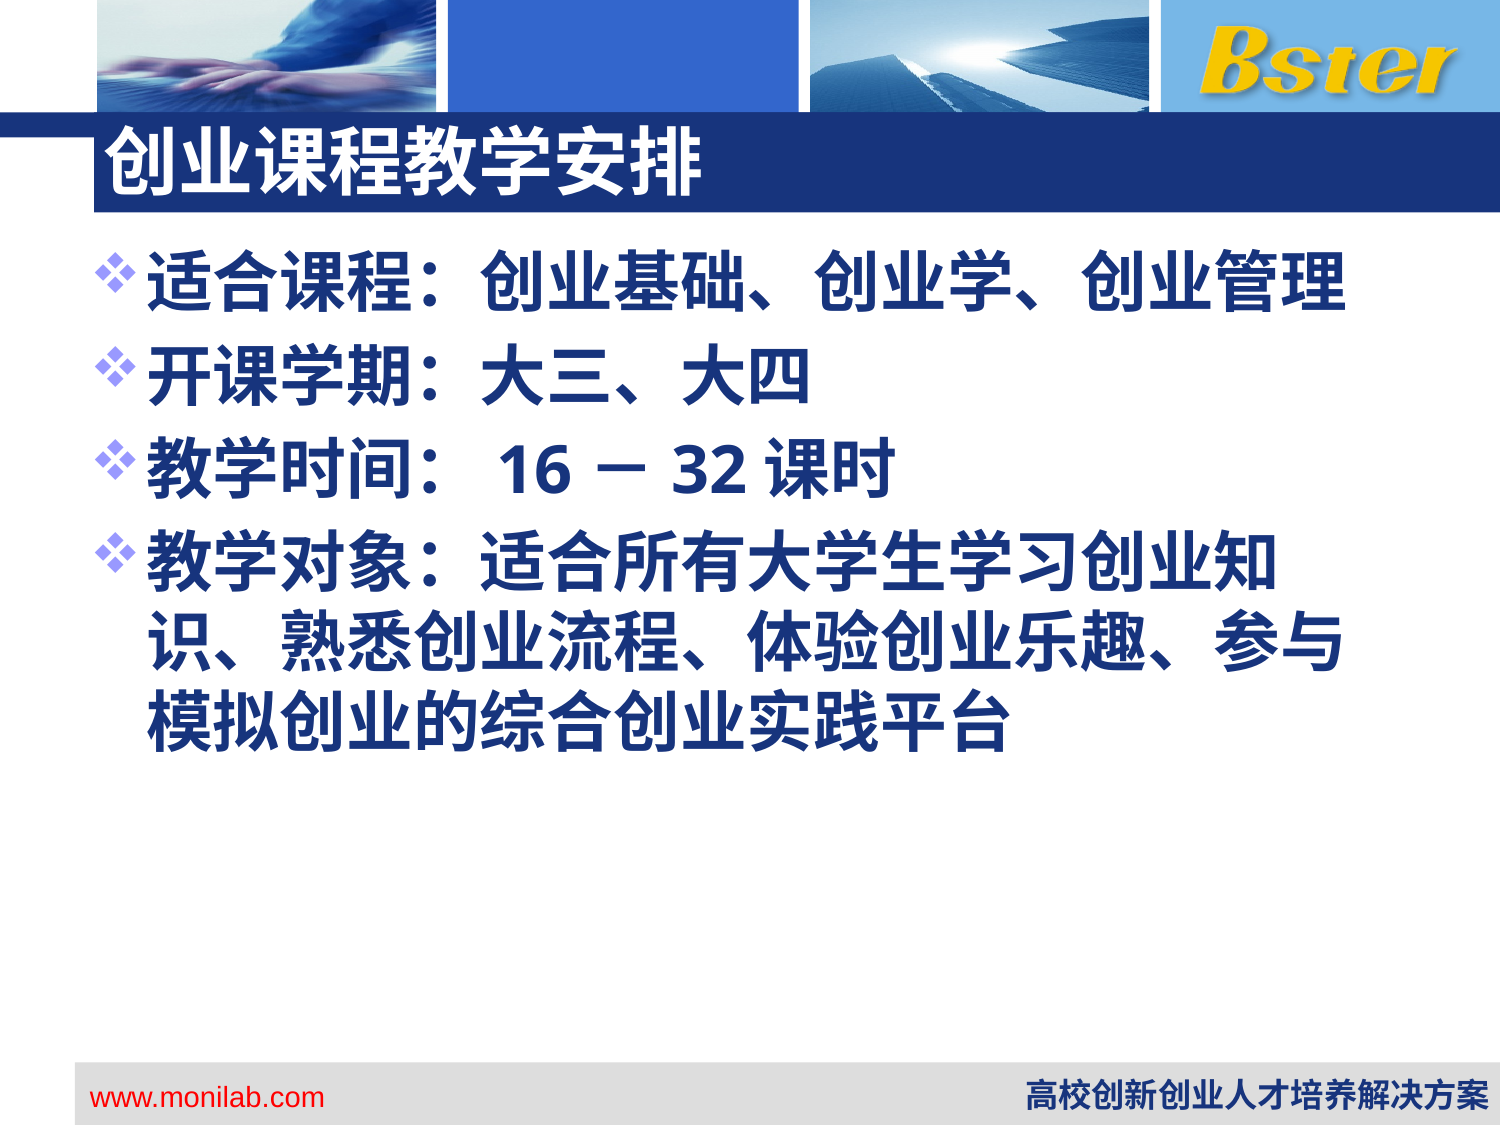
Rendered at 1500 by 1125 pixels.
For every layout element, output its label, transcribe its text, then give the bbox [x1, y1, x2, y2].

list 适合课程：创业基础、创业学、创业管理 开课学期：大三、大四 教学时间：16－32课时 教学对象：适合所有大学生学习创业知识、熟悉创业流程、体验创业乐趣、参与模拟创业的综合创业实践平台 [74, 232, 1426, 798]
picture [1199, 26, 1458, 94]
picture [97, 0, 437, 112]
picture [810, 0, 1150, 112]
title 创业课程教学安排 [88, 113, 1369, 206]
